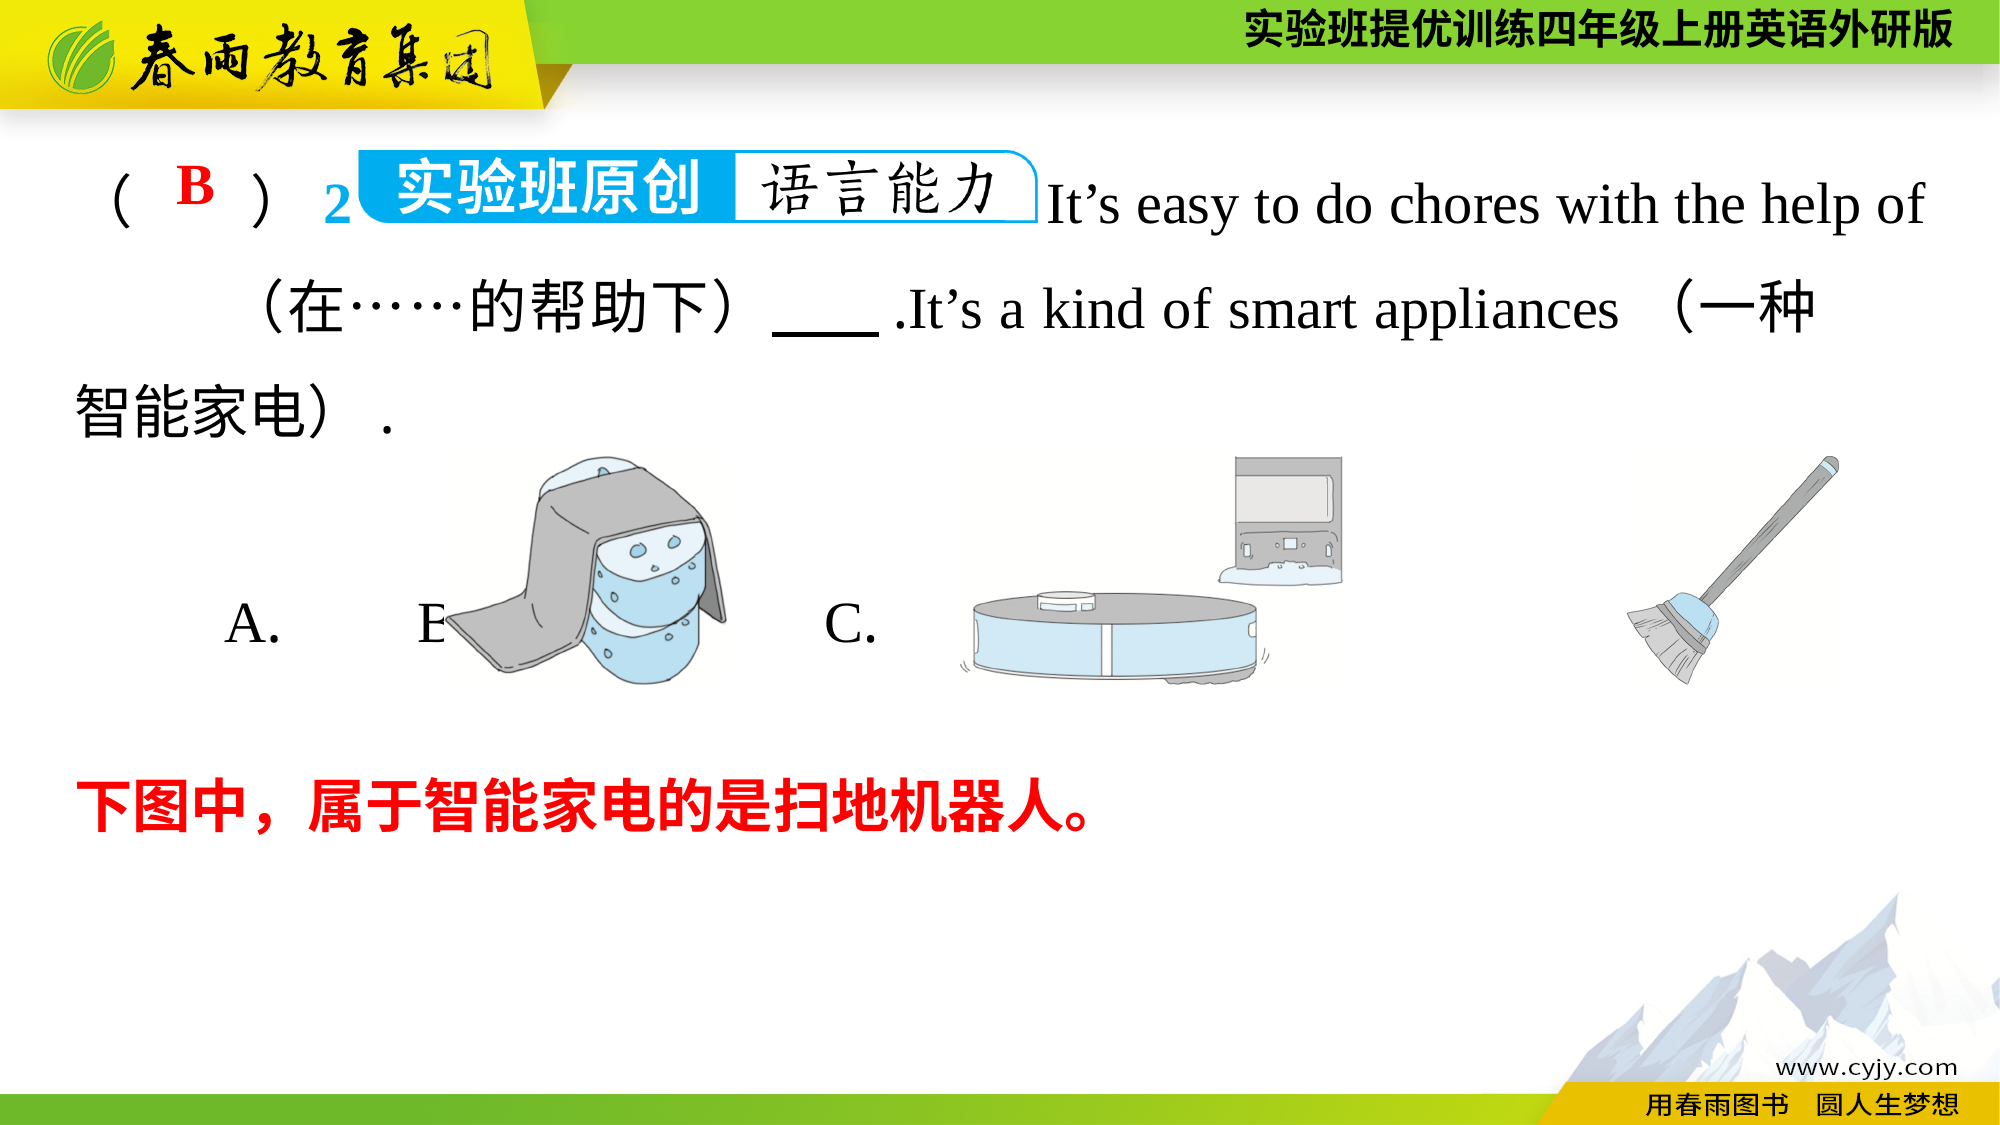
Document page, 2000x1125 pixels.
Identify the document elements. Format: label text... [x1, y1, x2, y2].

text_box B [161, 138, 231, 224]
list （ ）2. It’s easy to do chores with the help of （在……的帮助下） .It’s a kind of smart appliances（一种 智能家电）. A. B. C. [59, 122, 1944, 668]
picture [0, 0, 2000, 1125]
text_box 下图中，属于智能家电的是扫地机器人。 [59, 726, 1944, 847]
